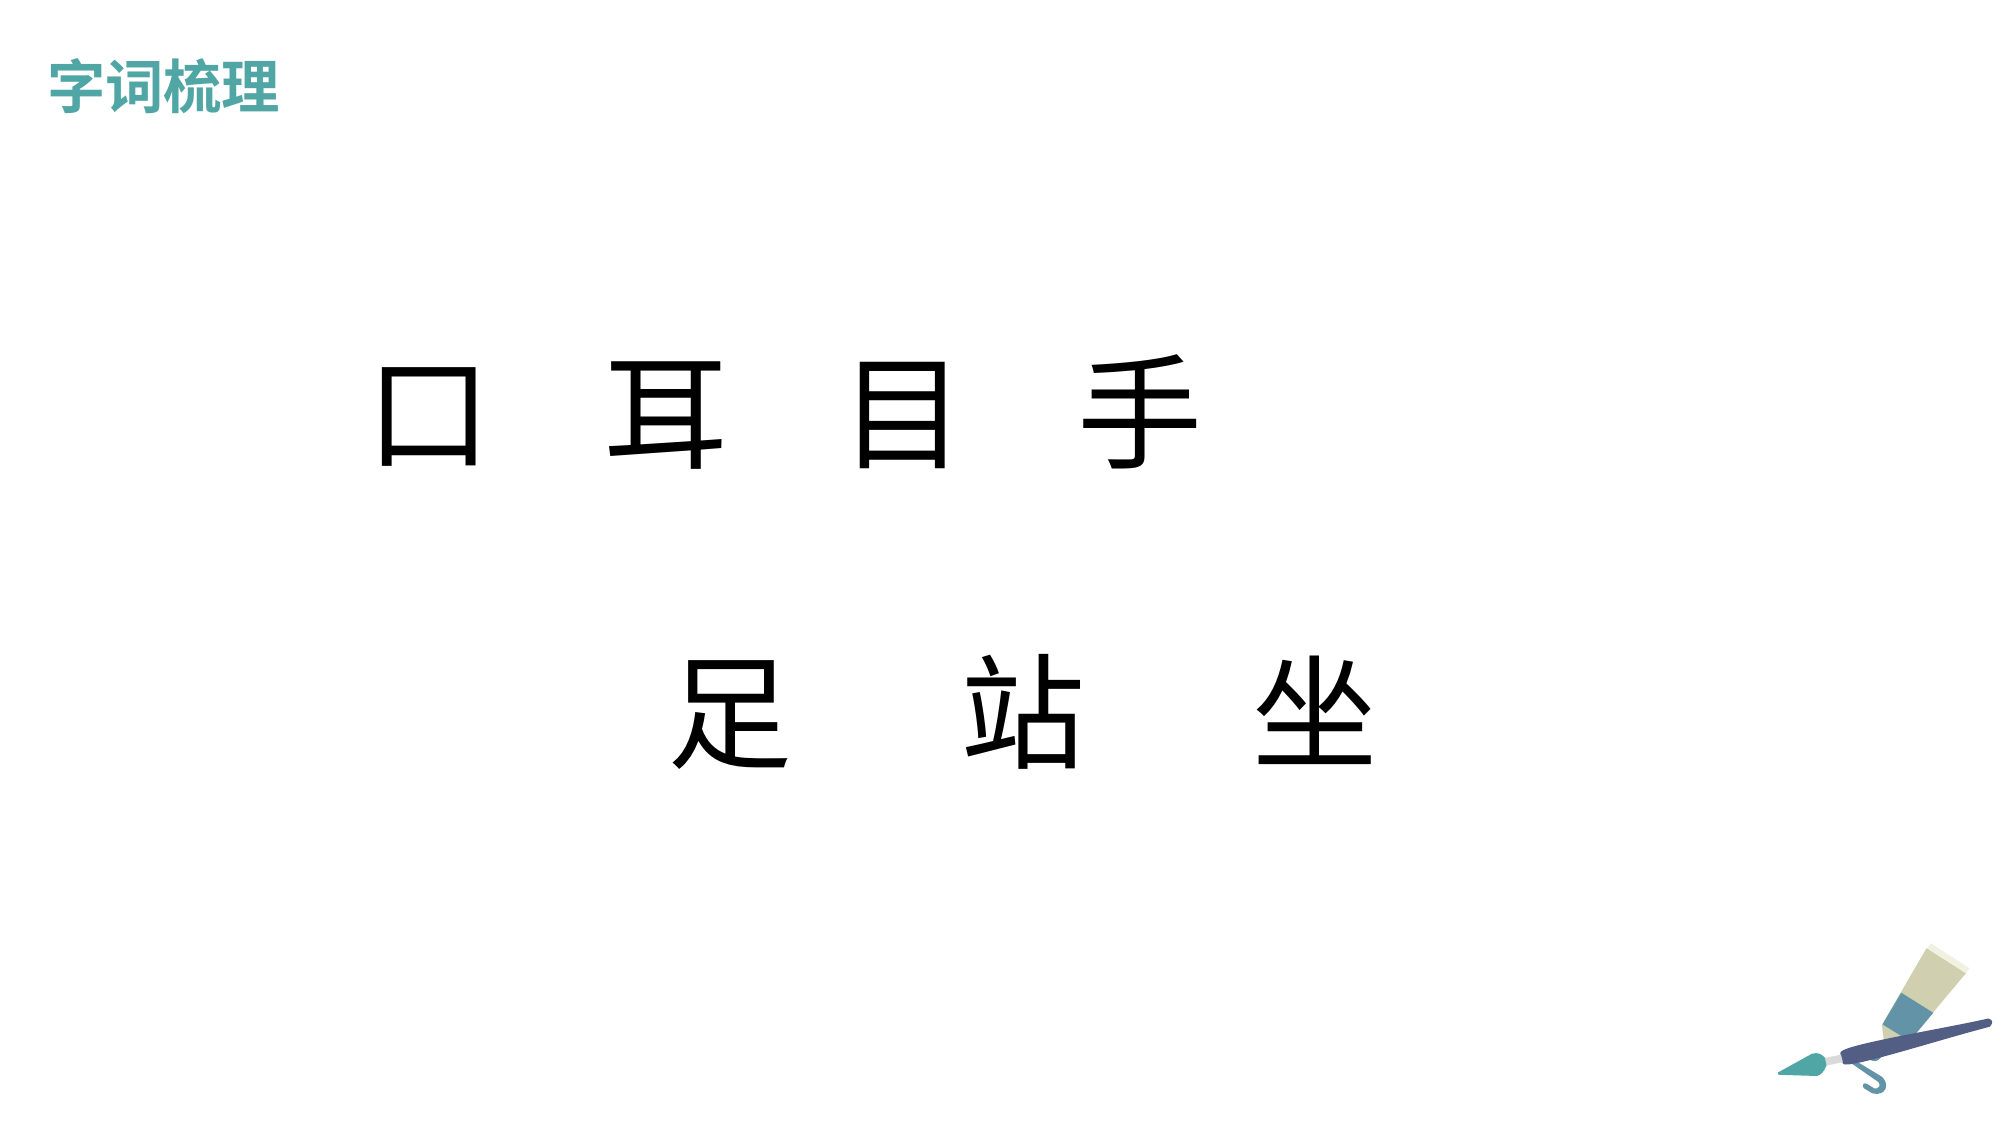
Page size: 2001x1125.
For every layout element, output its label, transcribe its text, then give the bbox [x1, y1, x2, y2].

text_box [1811, 945, 1974, 1125]
text_box 字词梳理 [32, 42, 295, 128]
text_box 口 耳 目 手 足 站 坐 [290, 327, 1756, 793]
